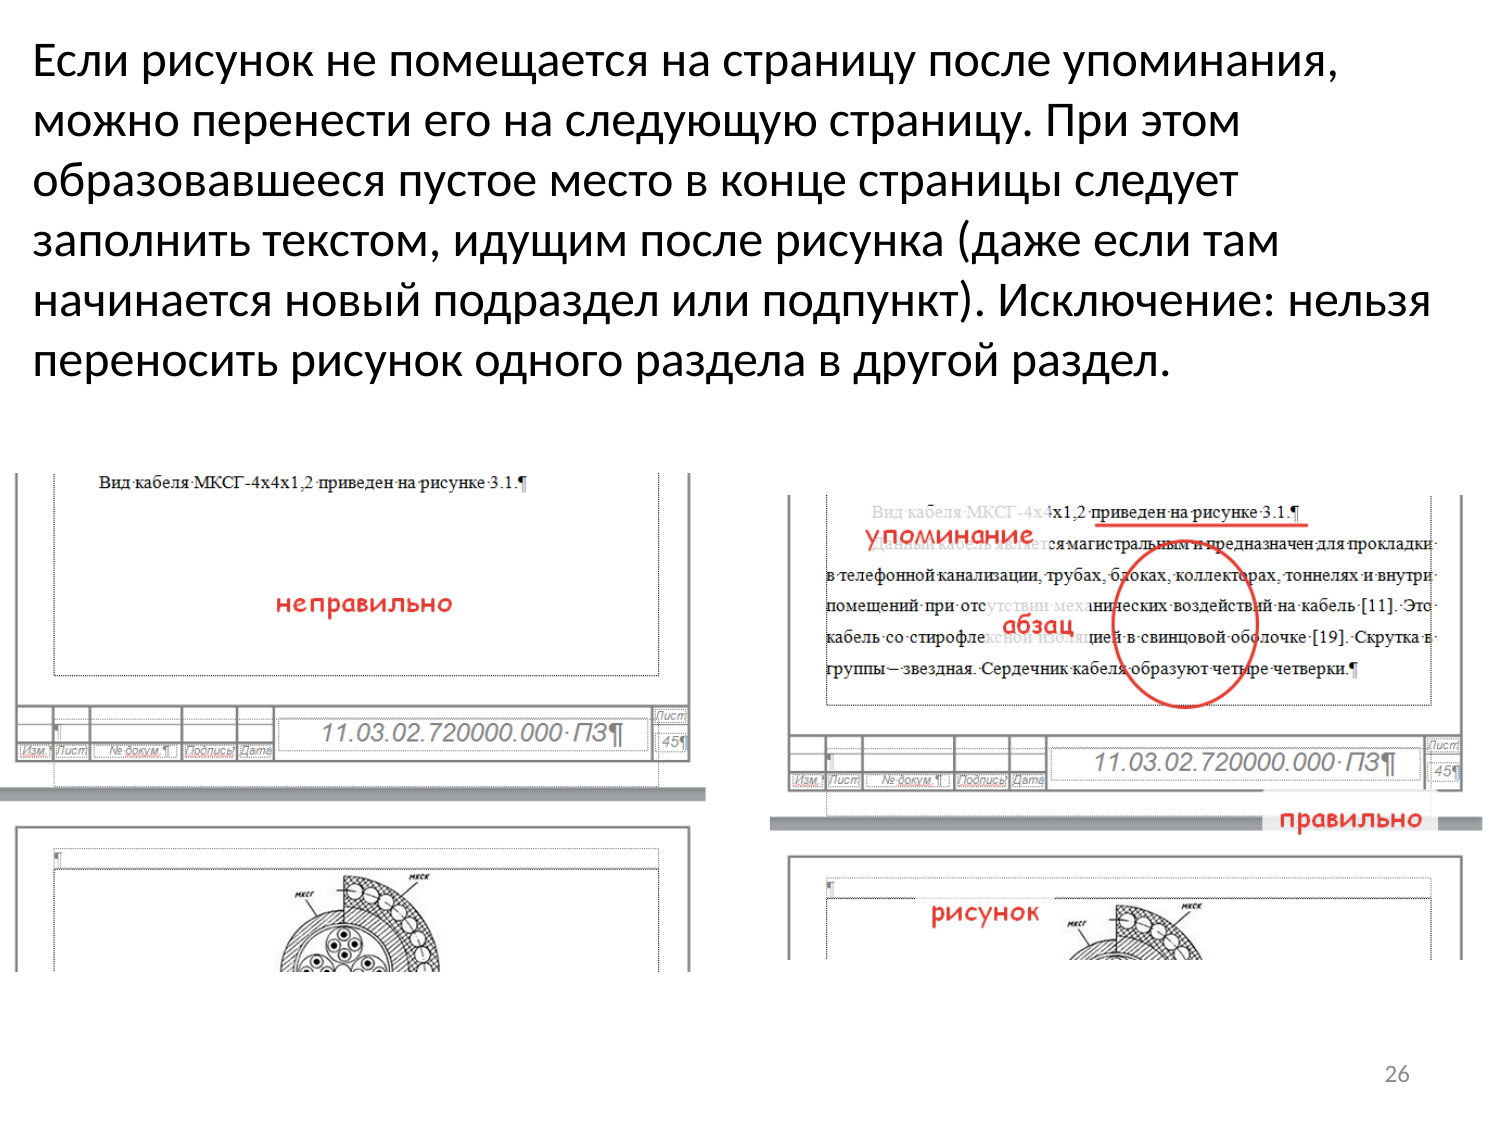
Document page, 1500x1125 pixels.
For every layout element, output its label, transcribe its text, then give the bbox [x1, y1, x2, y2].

picture [769, 495, 1483, 960]
slide_number 26 [1074, 1042, 1425, 1103]
text_box Если рисунок не помещается на страницу после упоминания, можно перенести его на следующую страницу. При этом образовавшееся пустое место в конце страницы следует заполнить текстом, идущим после рисунка (даже если там начинается новый подраздел или подпункт). Исключение: нельзя переносить рисунок одного раздела в другой раздел. [17, 19, 1483, 394]
picture [0, 473, 706, 977]
